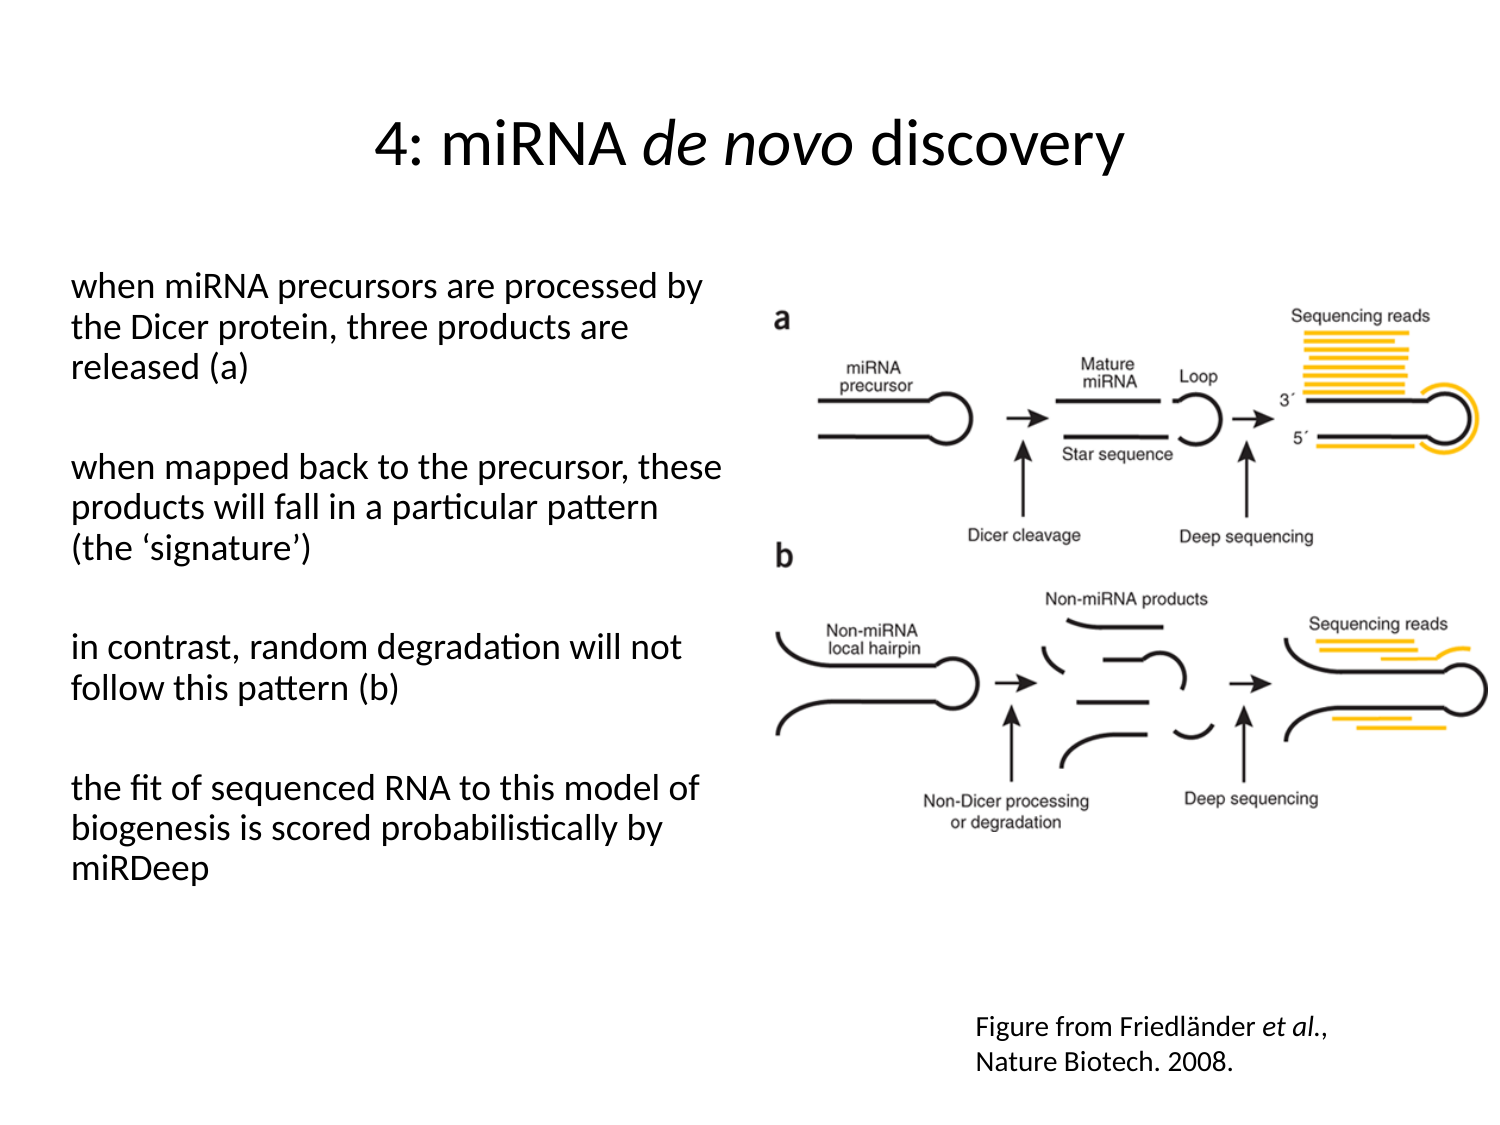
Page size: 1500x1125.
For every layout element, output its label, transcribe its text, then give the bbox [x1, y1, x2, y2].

text_box 4: miRNA de novo discovery [74, 45, 1425, 233]
text_box Figure from Friedländer et al., Nature Biotech. 2008. [960, 999, 1344, 1086]
text_box when miRNA precursors are processed by the Dicer protein, three products are released (a) when mapped back to the precursor, these products will fall in a particular pattern (the ‘signature’) in contrast, random degradation will not follow this pattern (b) the fit of sequenced RNA to this model of biogenesis is scored probabilistically by miRDeep [0, 258, 739, 942]
picture [774, 299, 1488, 832]
